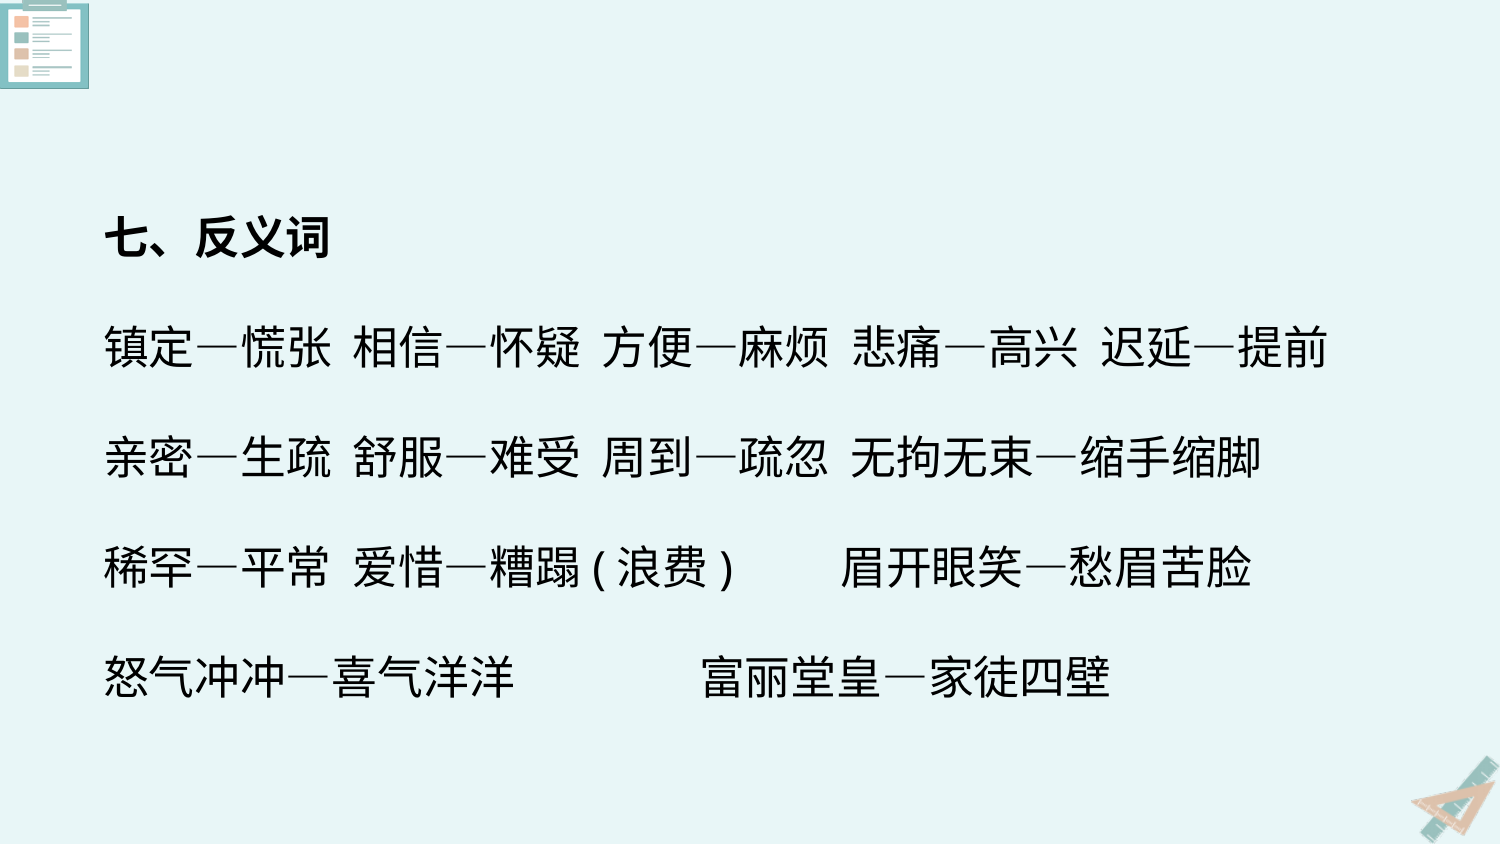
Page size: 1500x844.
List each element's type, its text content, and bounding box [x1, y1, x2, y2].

text_box 七、反义词 镇定—慌张 相信—怀疑 方便—麻烦 悲痛—高兴 迟延—提前 亲密—生疏 舒服—难受 周到—疏忽 无拘无束—缩手缩脚 稀罕—平常 爱惜—糟蹋(浪费) 眉开眼笑—愁眉苦脸 怒气冲冲—喜气洋洋 富丽堂皇—家徒四壁 [88, 146, 1462, 712]
picture [0, 0, 89, 89]
picture [1411, 755, 1500, 844]
